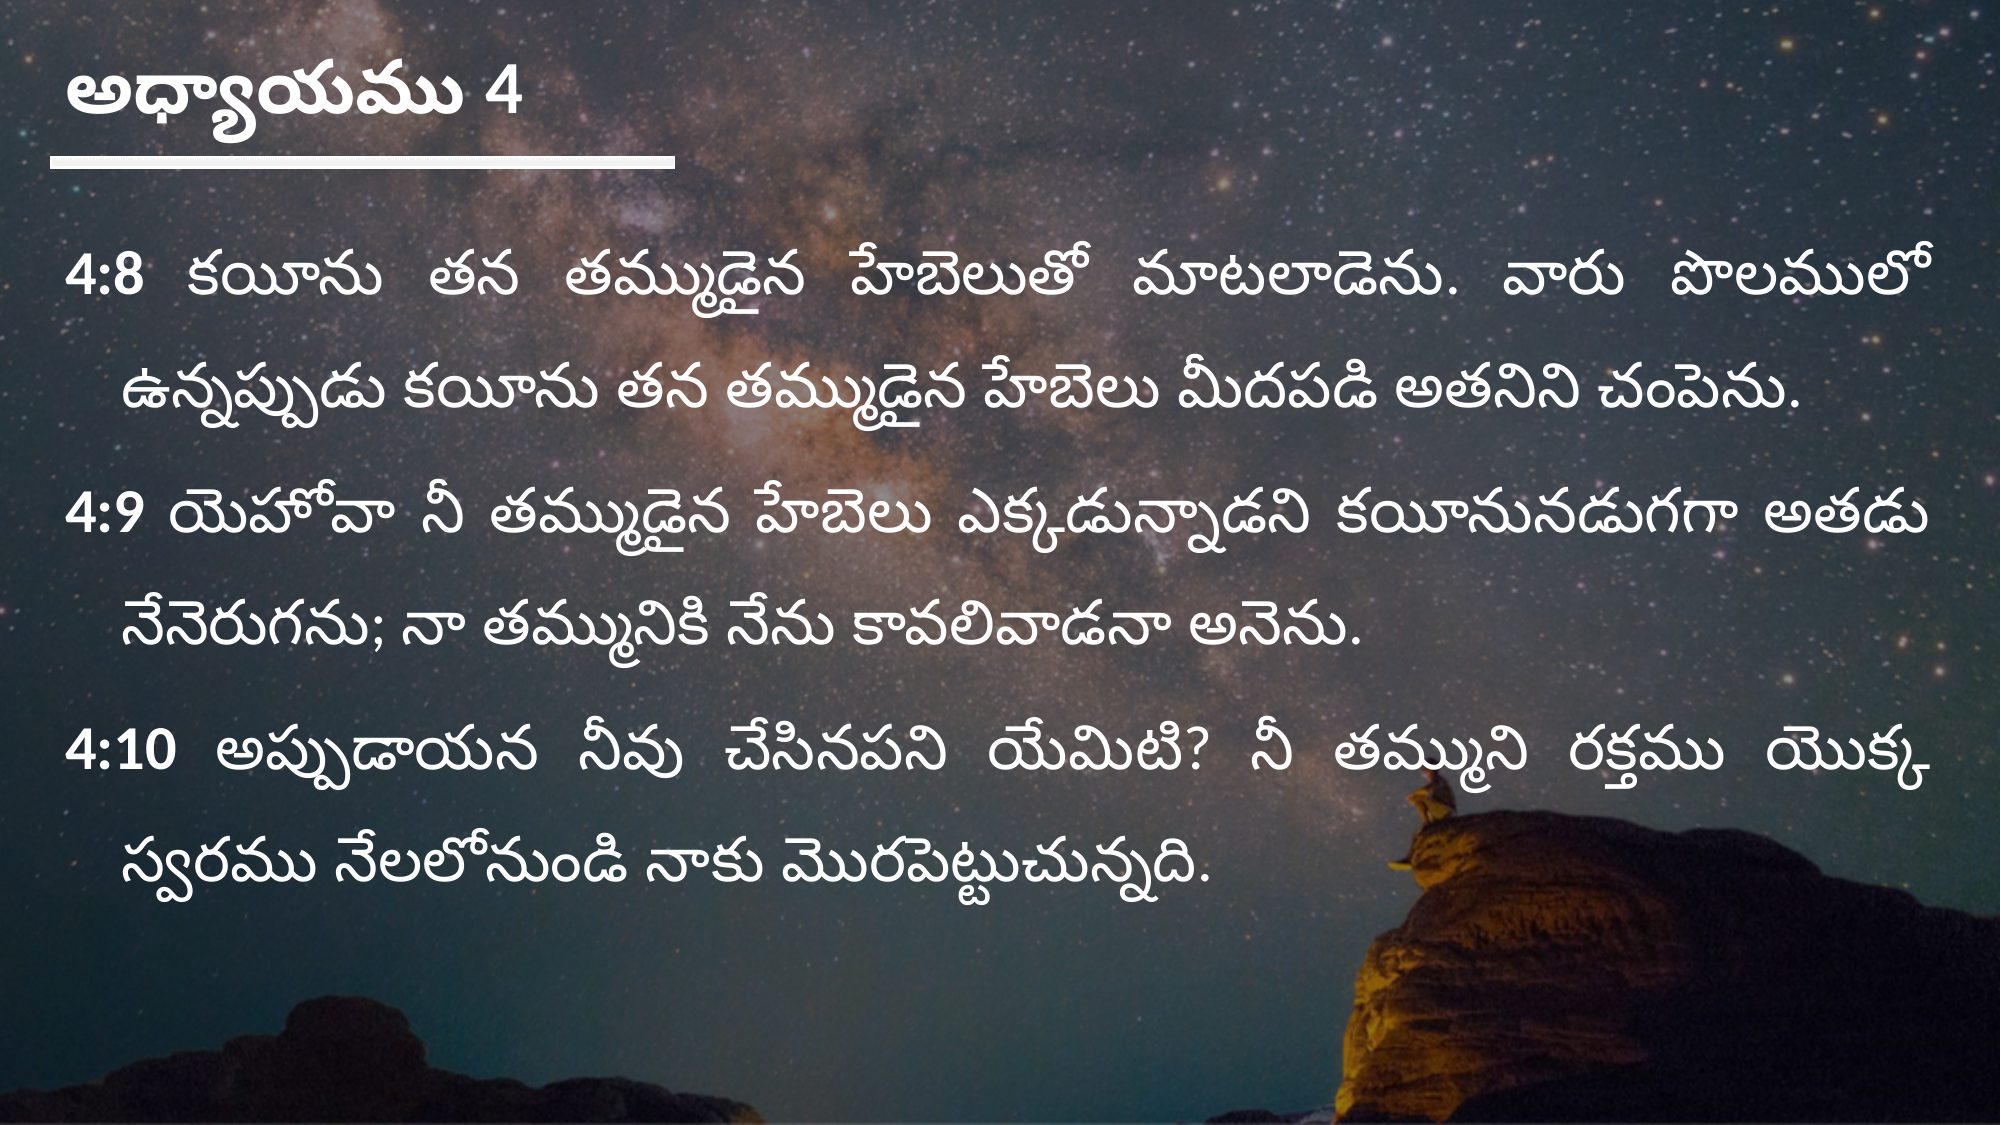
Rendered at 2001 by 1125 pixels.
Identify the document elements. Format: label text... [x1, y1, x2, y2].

list 4:8 కయీను తన తమ్ముడైన హేబెలుతో మాటలాడెను. వారు పొలములో ఉన్నప్పుడు కయీను తన తమ్ముడైన హేబెలు మీదపడి అతనిని చంపెను. 4:9 యెహోవా నీ తమ్ముడైన హేబెలు ఎక్కడున్నాడని కయీనునడుగగా అతడు నేనెరుగను; నా తమ్మునికి నేను కావలివాడనా అనెను. 4:10 అప్పుడాయన నీవు చేసినపని యేమిటి? నీ తమ్ముని రక్తము యొక్క స్వరము నేలలోనుండి నాకు మొరపెట్టుచున్నది. [50, 187, 1946, 1063]
picture [0, 0, 2000, 1125]
title అధ్యాయము 4 [50, 0, 1925, 167]
